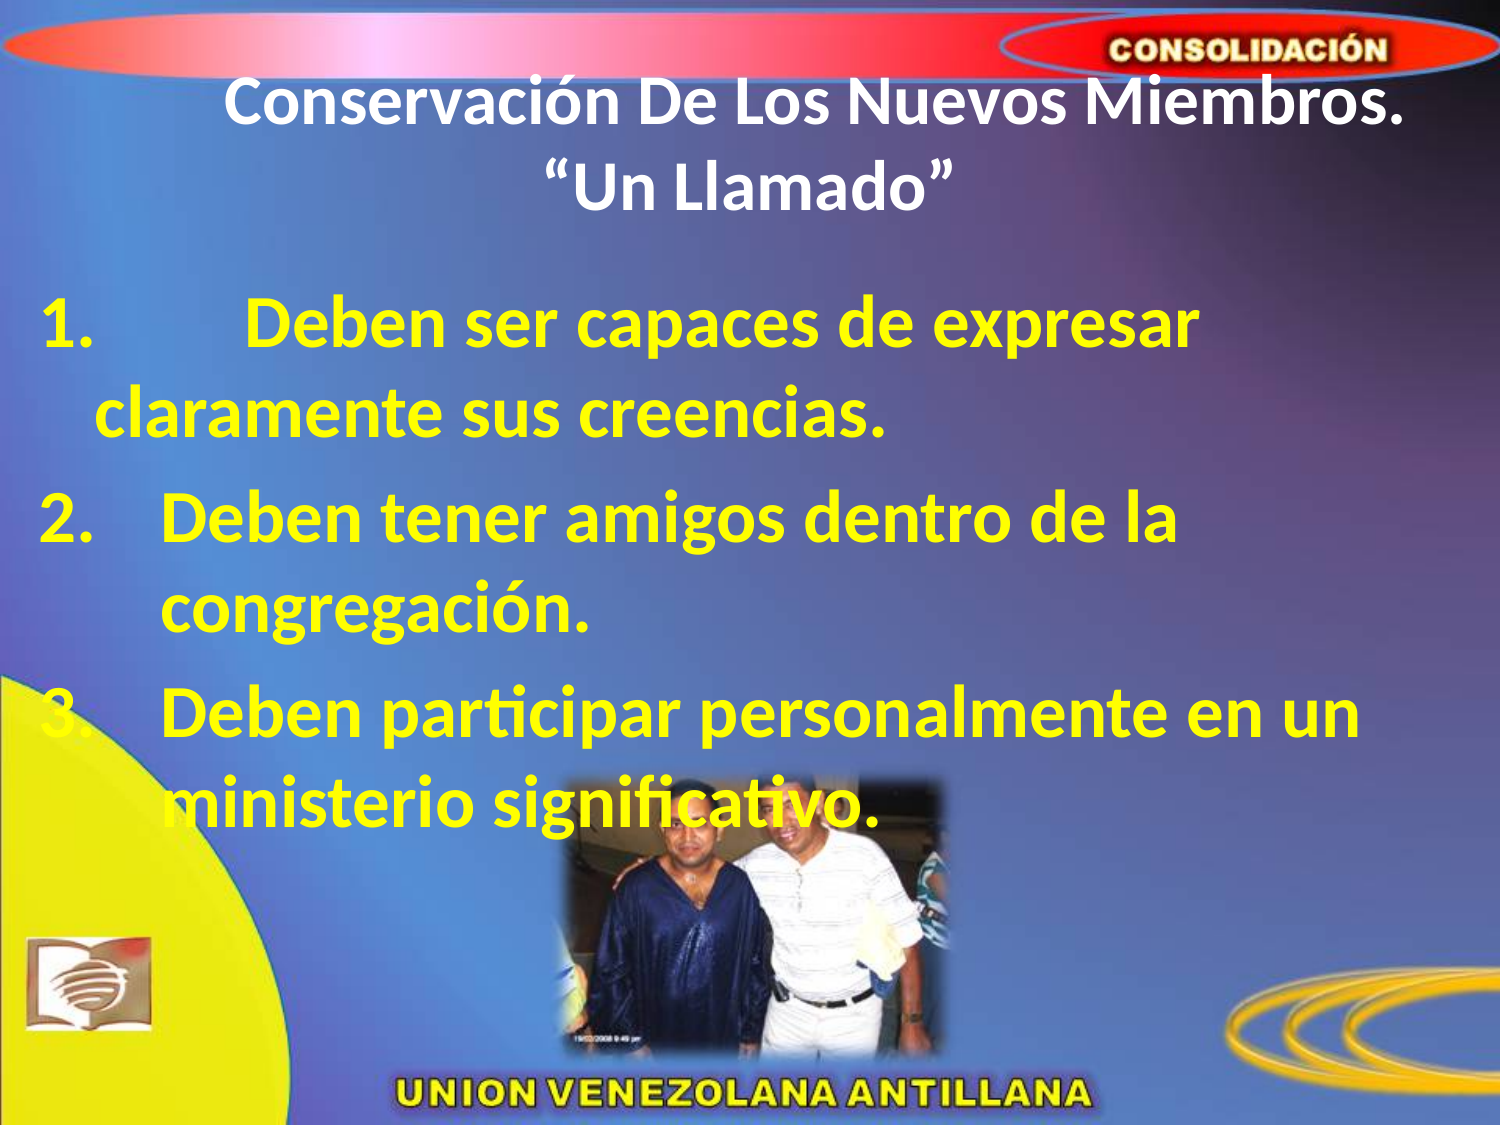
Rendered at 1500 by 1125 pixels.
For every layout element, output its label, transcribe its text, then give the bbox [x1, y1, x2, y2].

picture [0, 0, 1500, 1125]
list 1. Deben ser capaces de expresar claramente sus creencias. Deben tener amigos dentro de la congregación. Deben participar personalmente en un ministerio significativo. [23, 265, 1418, 1008]
title Conservación De Los Nuevos Miembros. “Un Llamado” [75, 45, 1425, 233]
